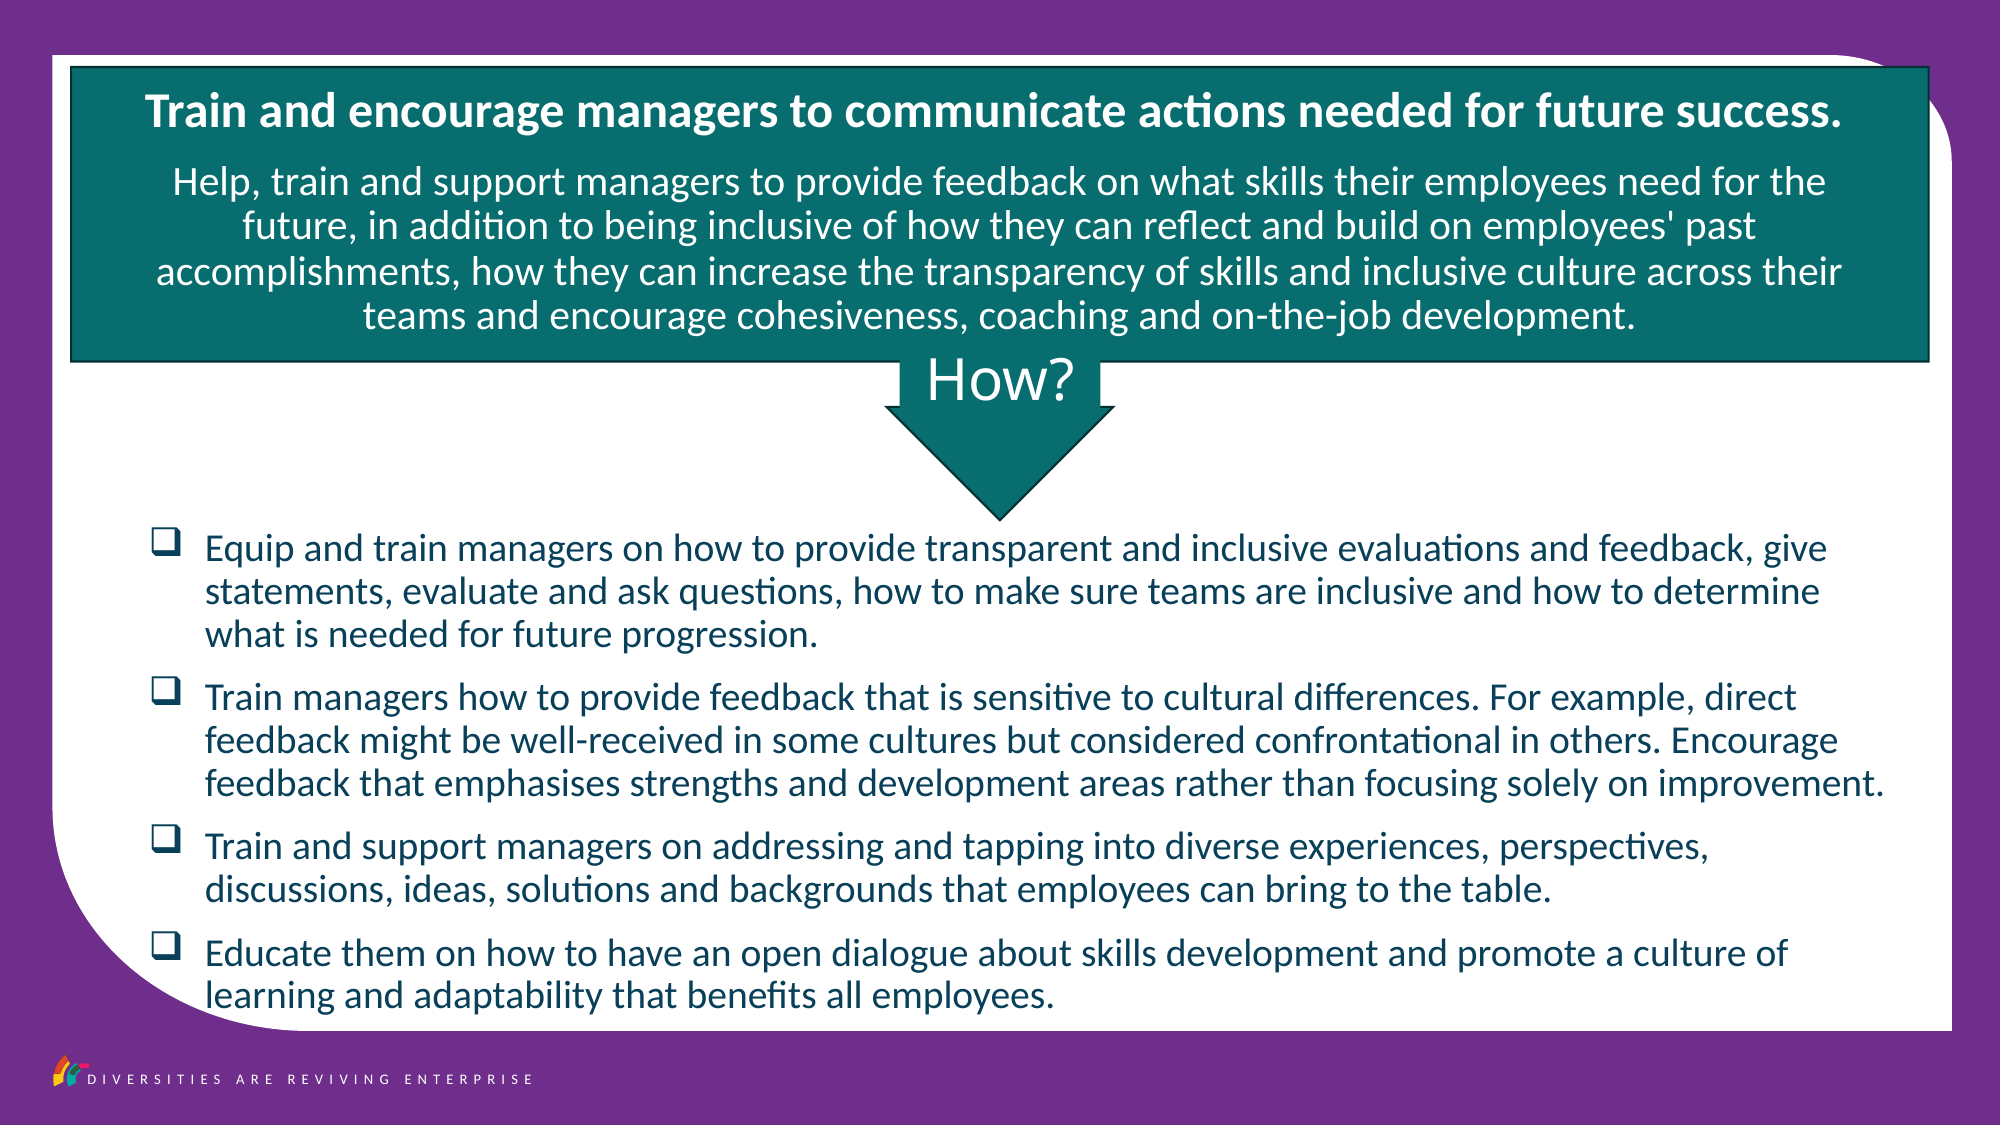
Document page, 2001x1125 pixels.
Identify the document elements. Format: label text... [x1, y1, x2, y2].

list Train and encourage managers to communicate actions needed for future success. Help, train and support managers to provide feedback on what skills their employees need for the future, in addition to being inclusive of how they can reflect and build on employees' past accomplishments, how they can increase the transparency of skills and inclusive culture across their teams and encourage cohesiveness, coaching and on-the-job development. [102, 76, 1898, 209]
text_box [884, 405, 1116, 520]
text_box How? [899, 334, 1101, 420]
list Equip and train managers on how to provide transparent and inclusive evaluations and feedback, give statements, evaluate and ask questions, how to make sure teams are inclusive and how to determine what is needed for future progression. Train managers how to provide feedback that is sensitive to cultural differences. For example, direct feedback might be well-received in some cultures but considered confrontational in others. Encourage feedback that emphasises strengths and development areas rather than focusing solely on improvement. Train and support managers on addressing and tapping into diverse experiences, perspectives, discussions, ideas, solutions and backgrounds that employees can bring to the table. Educate them on how to have an open dialogue about skills development and promote a culture of learning and adaptability that benefits all employees. [133, 520, 1915, 811]
text_box [70, 65, 1930, 363]
